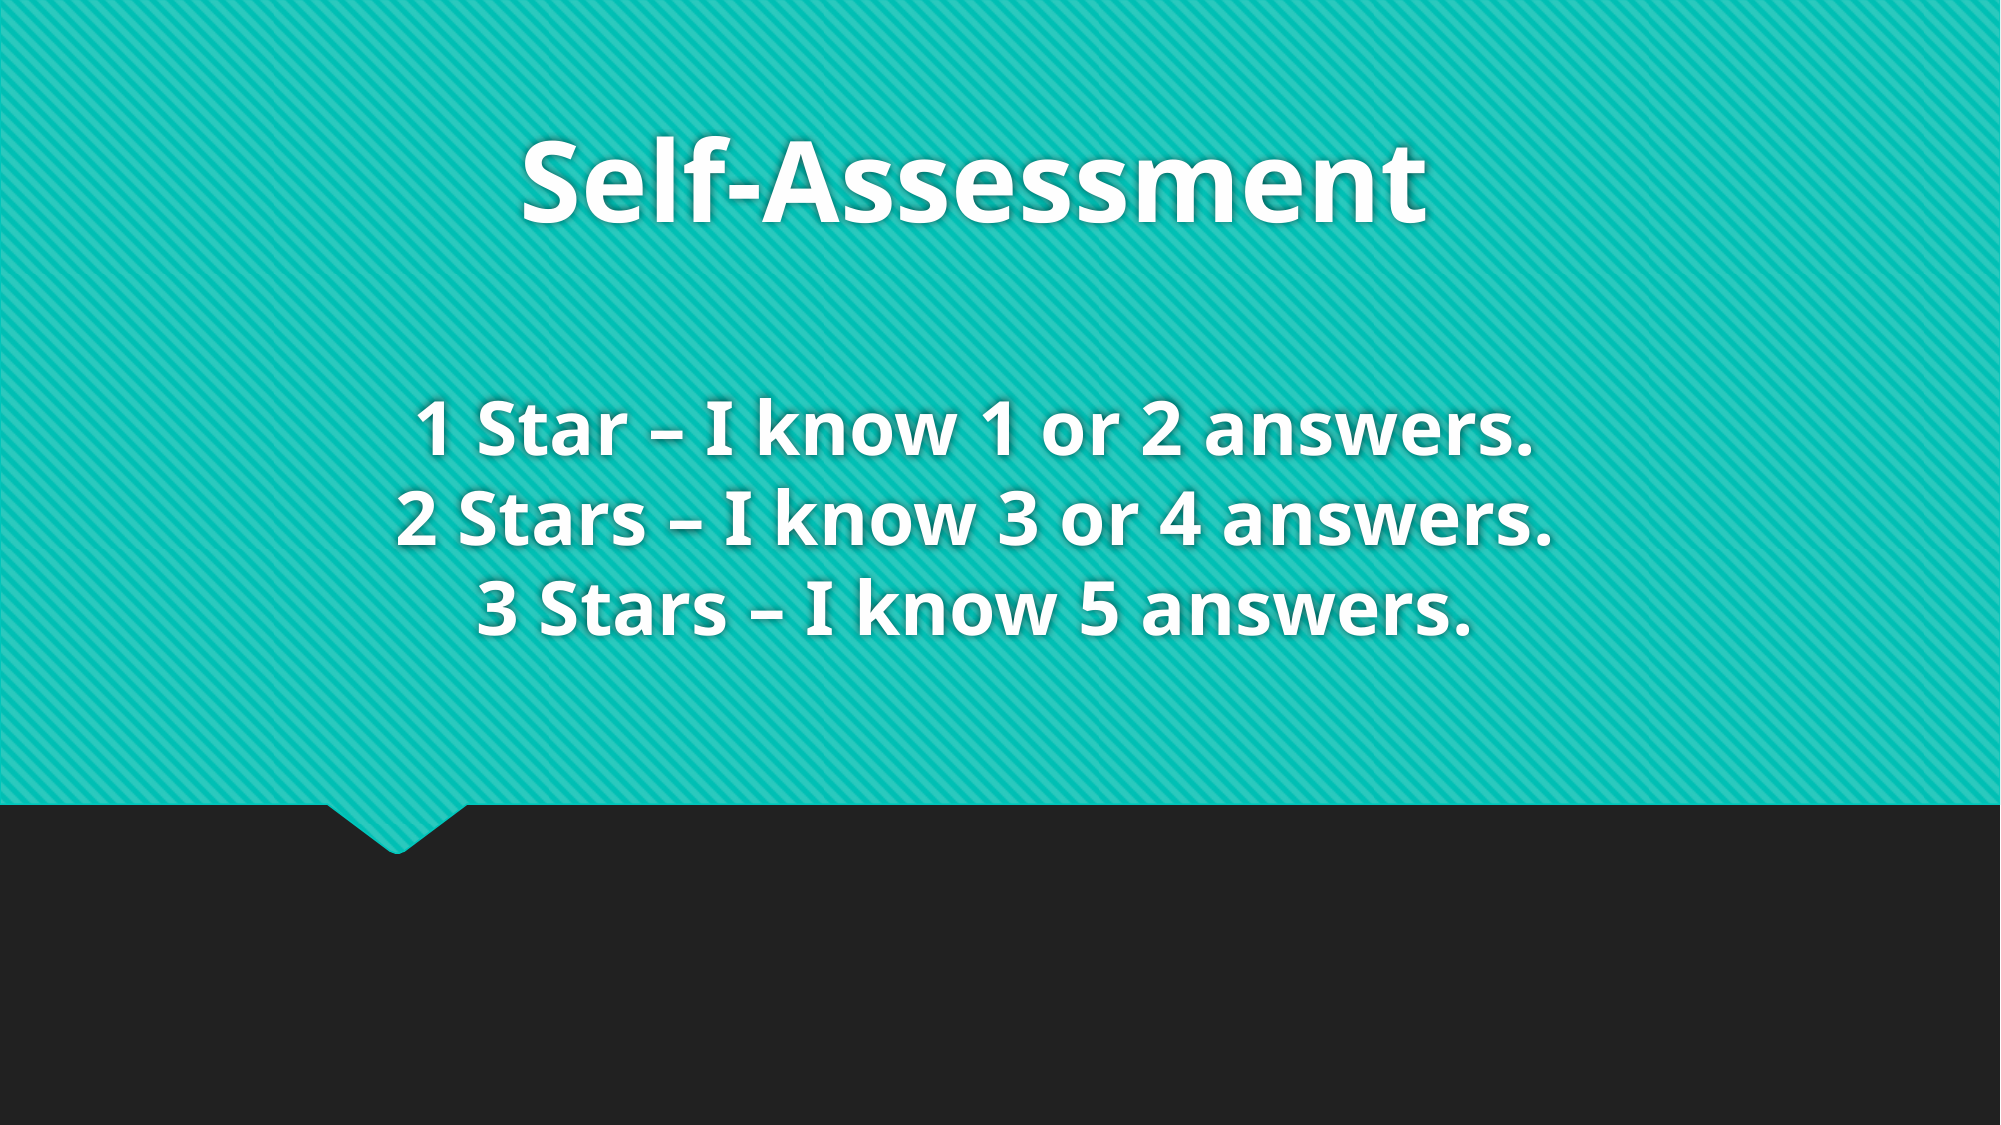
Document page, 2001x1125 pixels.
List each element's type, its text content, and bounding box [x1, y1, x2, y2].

title Self-Assessment 1 Star – I know 1 or 2 answers. 2 Stars – I know 3 or 4 answers. 3 Stars – I know 5 answers. [108, 170, 1843, 658]
